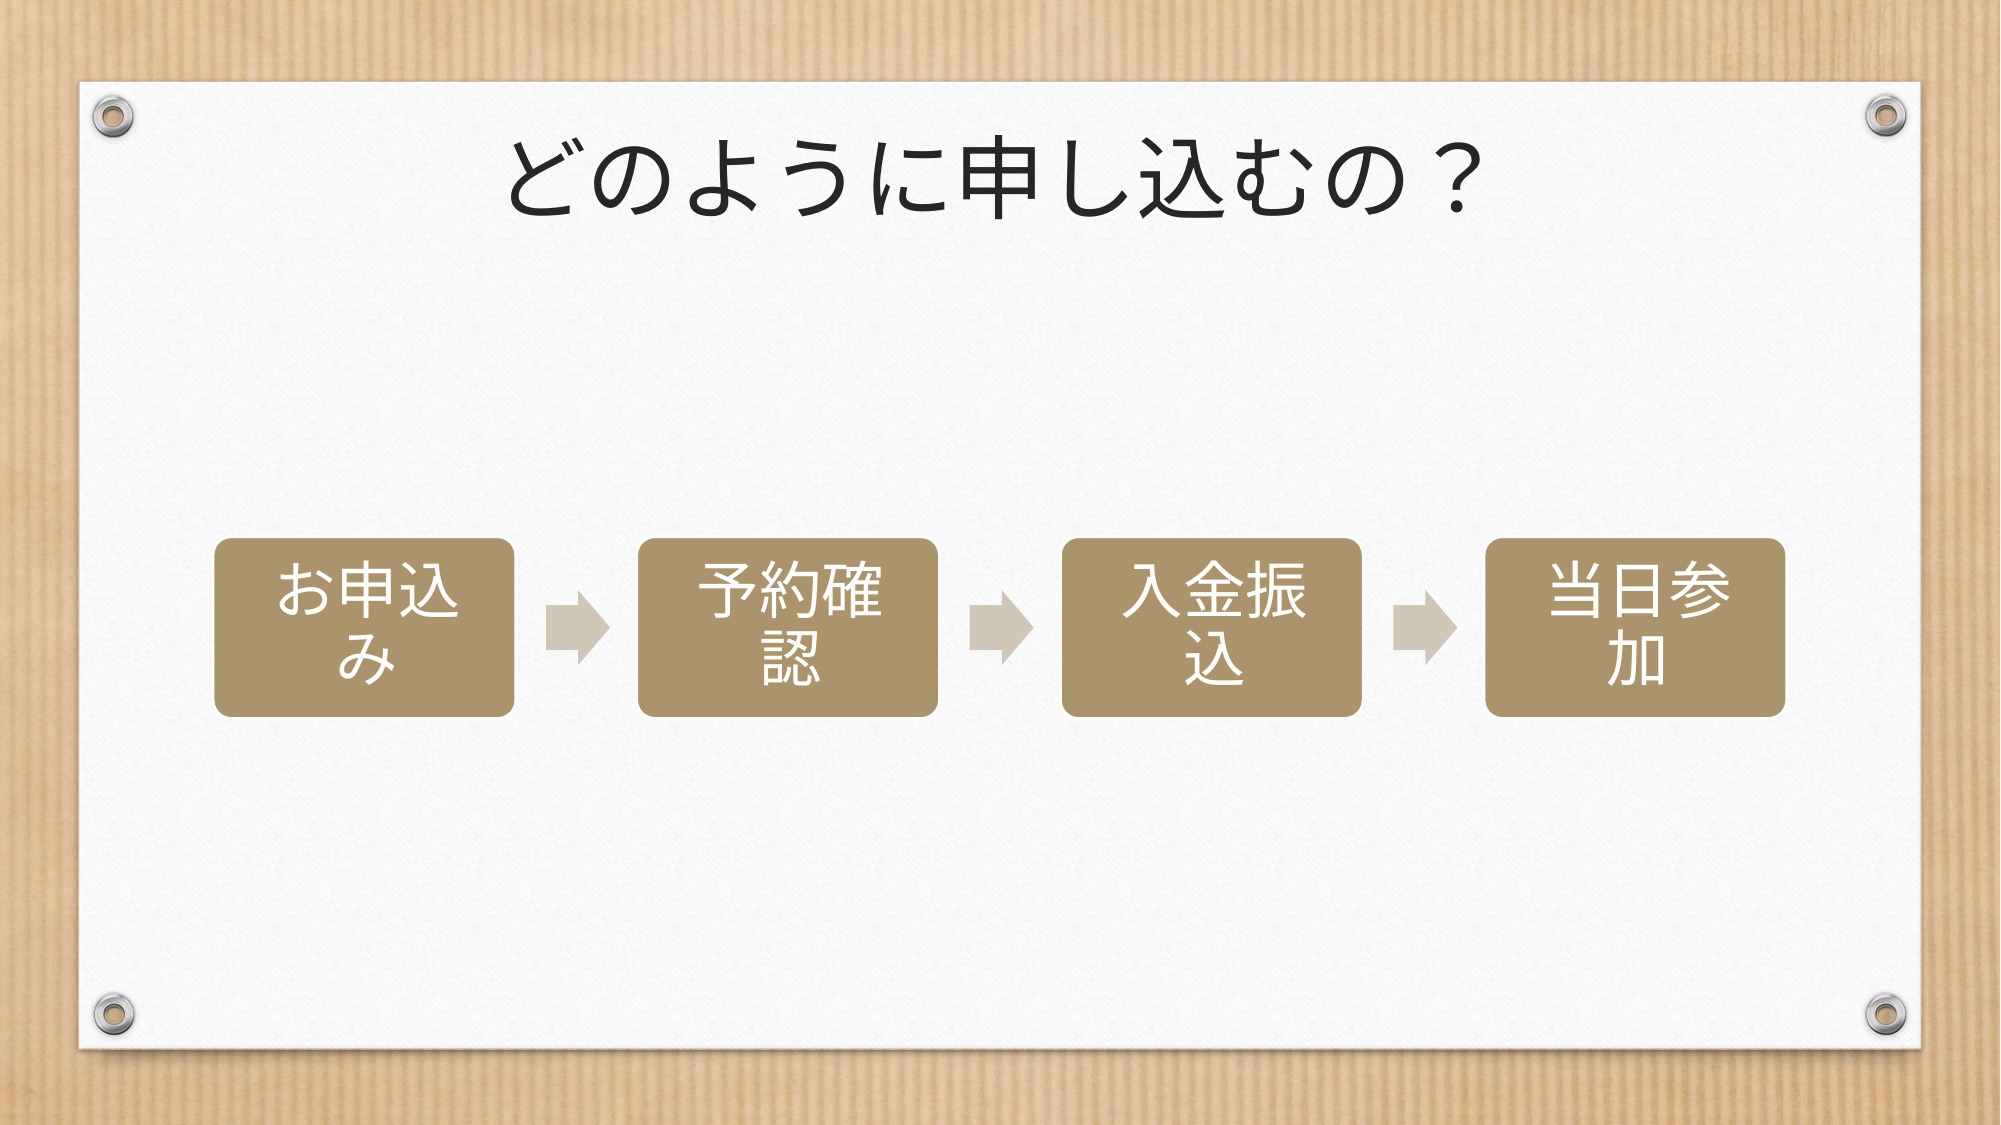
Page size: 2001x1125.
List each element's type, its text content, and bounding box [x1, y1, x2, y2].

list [212, 291, 1788, 964]
picture [0, 0, 2001, 1125]
title どのように申し込むの？ [212, 90, 1788, 262]
